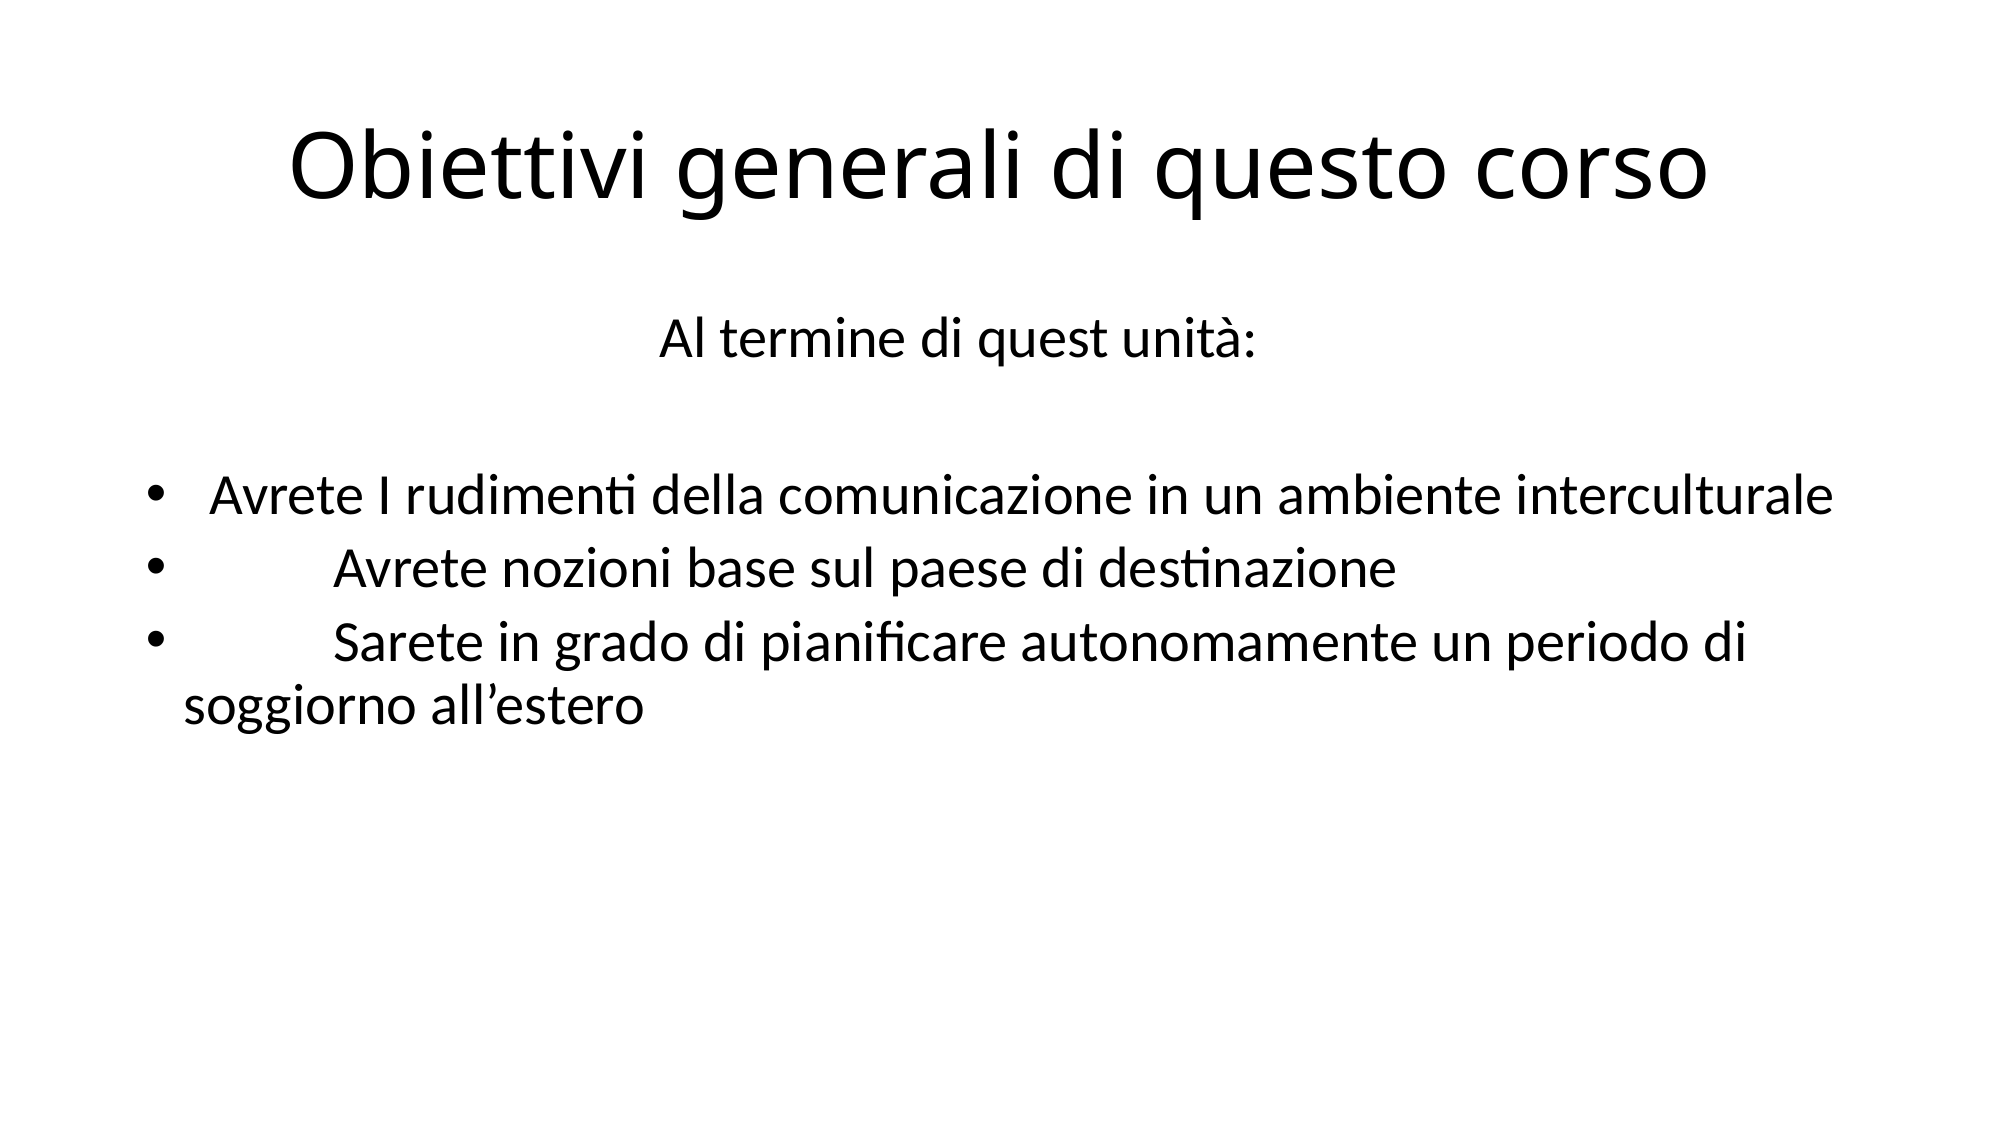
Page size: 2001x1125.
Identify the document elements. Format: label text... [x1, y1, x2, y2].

title Obiettivi generali di questo corso [137, 59, 1863, 278]
list Al termine di quest unità: Avrete I rudimenti della comunicazione in un ambiente interculturale Avrete nozioni base sul paese di destinazione Sarete in grado di pianificare autonomamente un periodo di soggiorno all’estero [55, 299, 1863, 1014]
